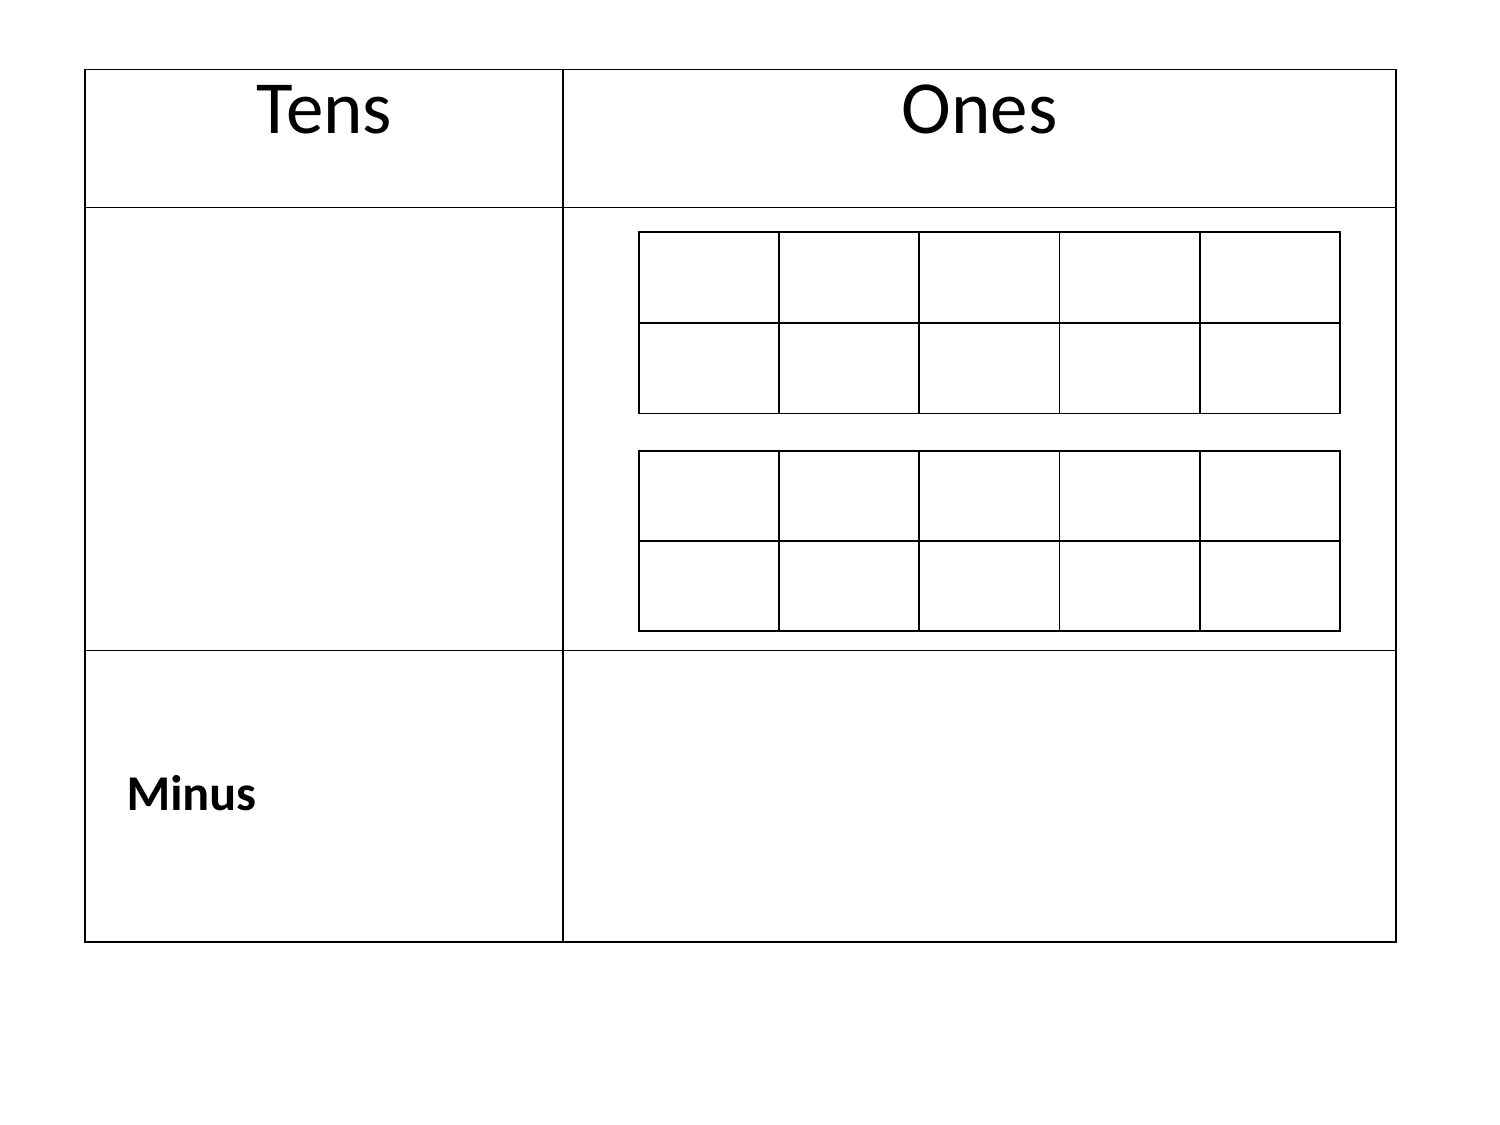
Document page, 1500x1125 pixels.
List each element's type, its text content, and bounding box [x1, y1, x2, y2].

table_header [920, 233, 1059, 322]
table_cell [1201, 542, 1339, 630]
table_header Ones [564, 70, 1395, 207]
table_header [640, 452, 778, 540]
table_header [1060, 452, 1199, 540]
table_header [1201, 452, 1339, 540]
table_header [1060, 233, 1199, 322]
text_box Minus [111, 752, 333, 828]
table_cell [640, 542, 778, 630]
table_cell [780, 542, 918, 630]
table_cell [1060, 324, 1199, 413]
table_cell [1060, 542, 1199, 630]
table_cell [920, 542, 1059, 630]
table_cell [920, 324, 1059, 413]
table_cell [640, 324, 778, 413]
table_header [640, 233, 778, 322]
table_cell [780, 324, 918, 413]
table_cell [564, 208, 1395, 650]
table_header Tens [86, 70, 562, 207]
table_cell [1201, 324, 1339, 413]
table_cell [564, 651, 1395, 941]
table_header [780, 452, 918, 540]
table_header [920, 452, 1059, 540]
table_cell [86, 208, 562, 650]
table_header [780, 233, 918, 322]
table_cell [86, 651, 562, 941]
table_header [1201, 233, 1339, 322]
